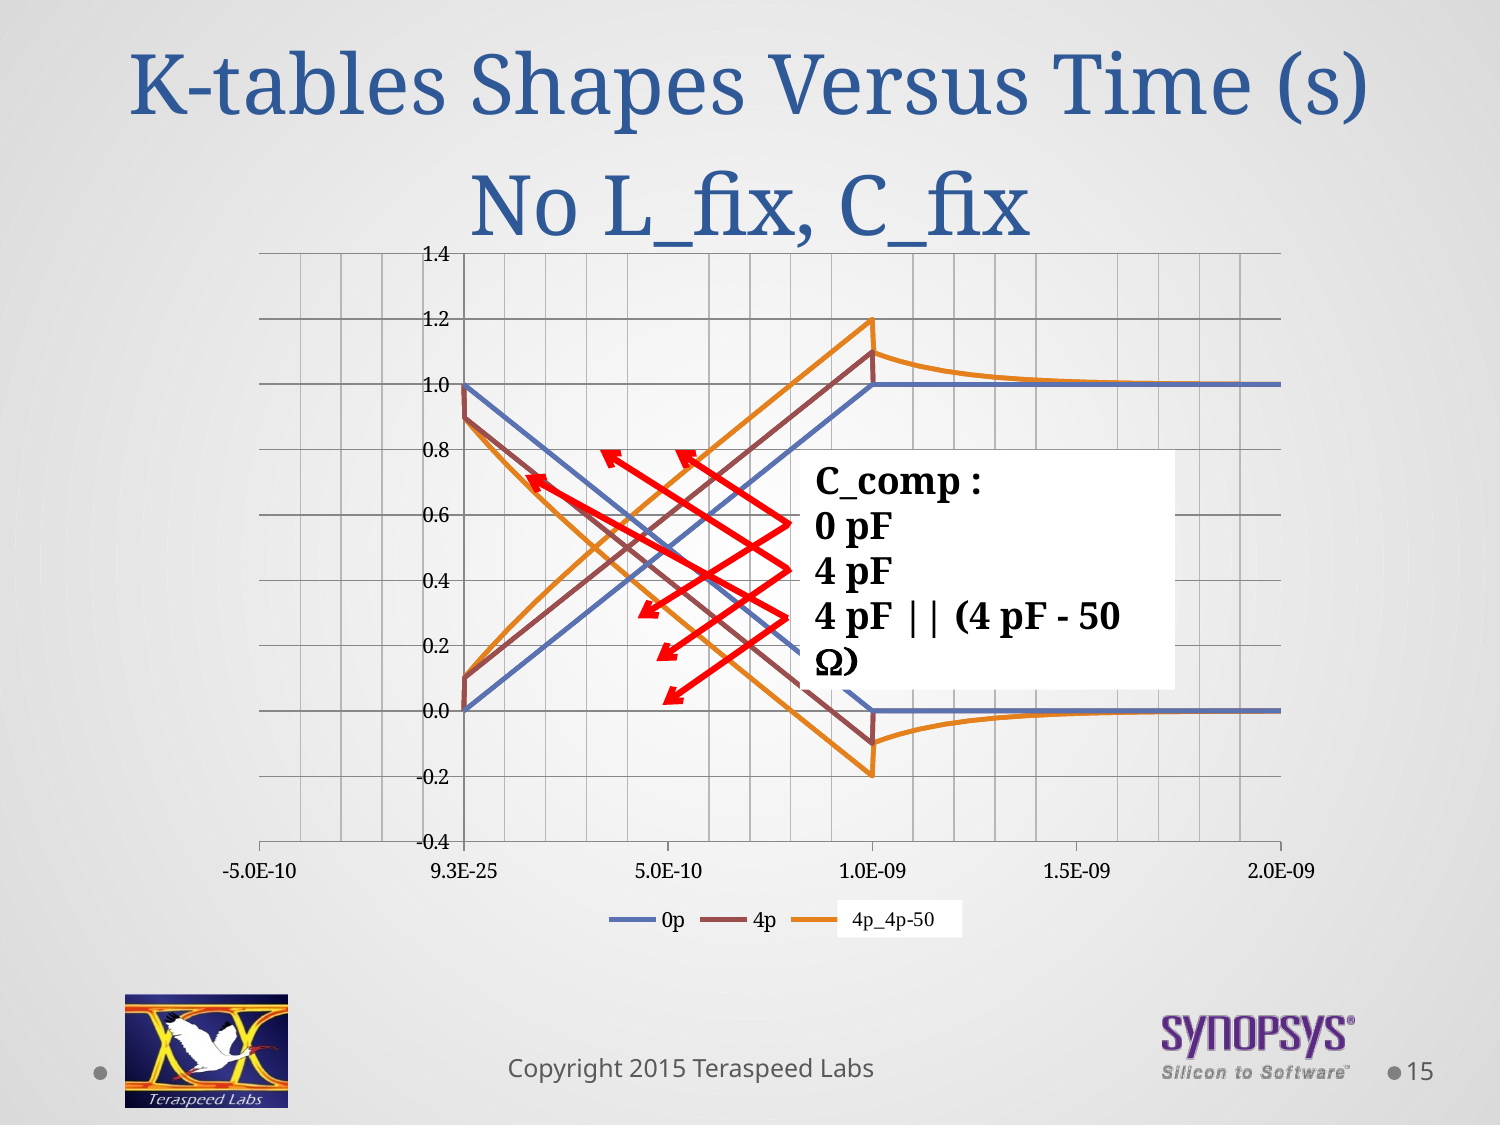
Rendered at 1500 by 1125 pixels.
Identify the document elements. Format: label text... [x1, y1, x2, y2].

picture [125, 994, 288, 1108]
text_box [599, 449, 788, 474]
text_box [524, 474, 788, 619]
title K-tables Shapes Versus Time (s) No L_fix, C_fix [75, 0, 1425, 263]
chart [199, 224, 1338, 951]
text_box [662, 625, 788, 706]
footer Copyright 2015 Teraspeed Labs [500, 1037, 968, 1098]
picture [1162, 1000, 1355, 1092]
slide_number 15 [1401, 1042, 1494, 1103]
